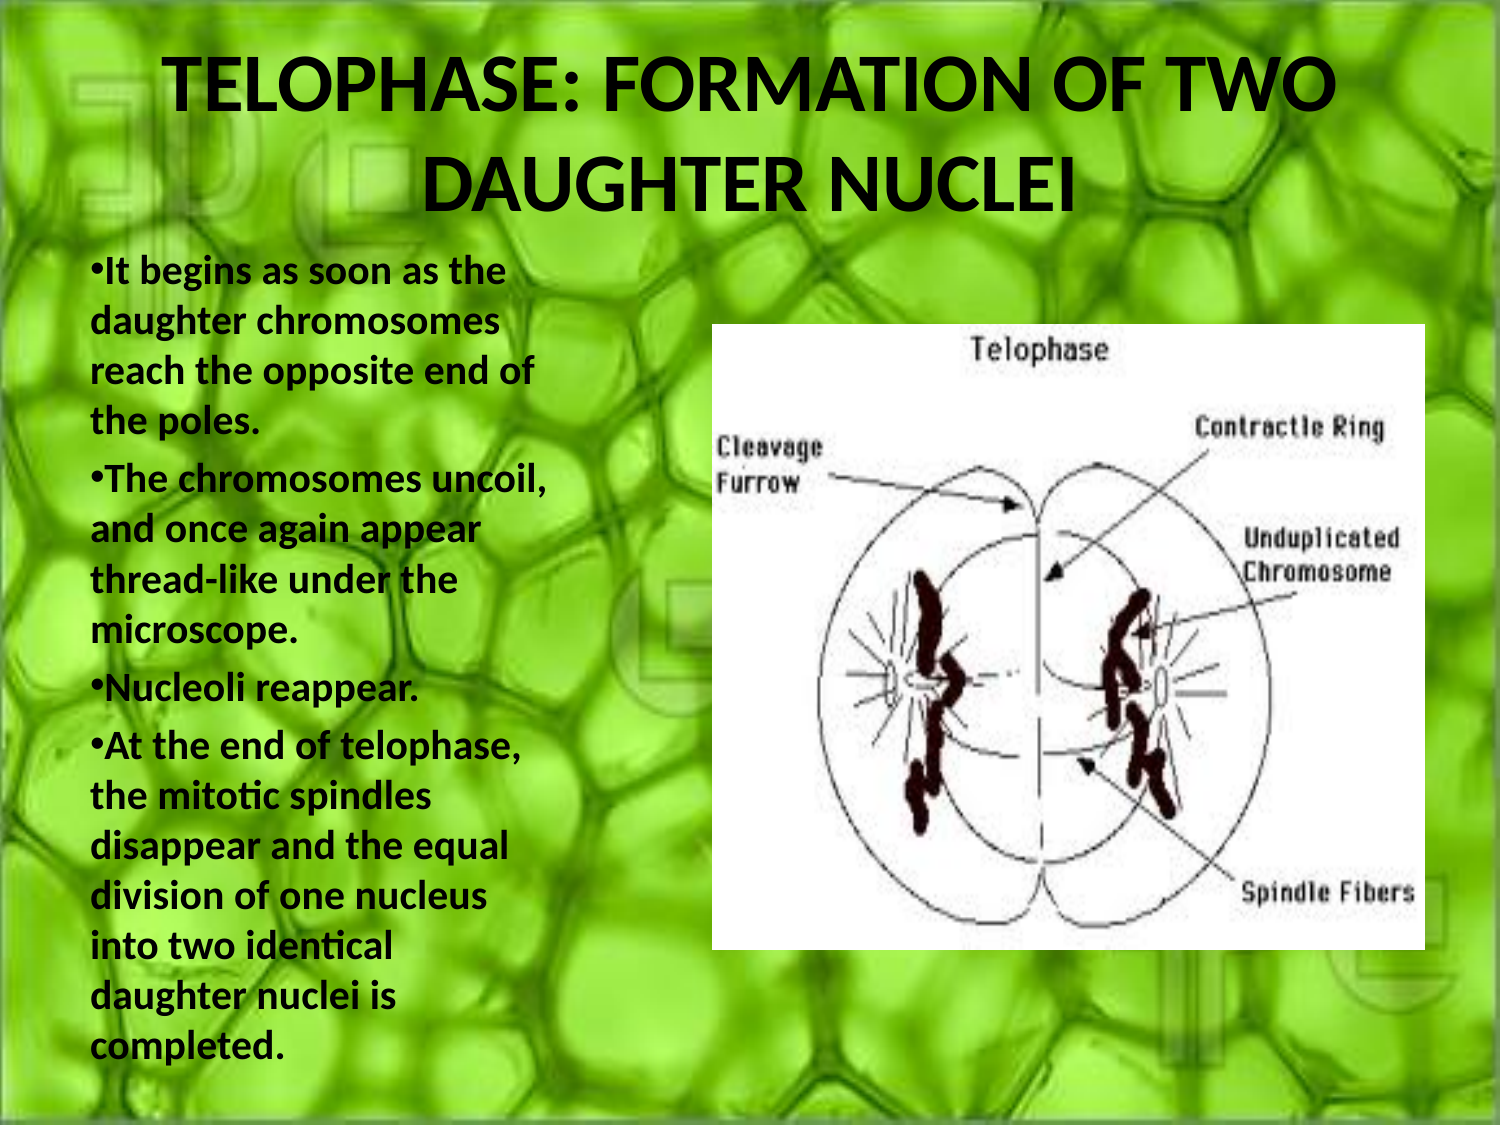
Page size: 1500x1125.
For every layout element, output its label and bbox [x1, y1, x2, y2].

list [712, 324, 1426, 951]
picture [0, 0, 1500, 1125]
